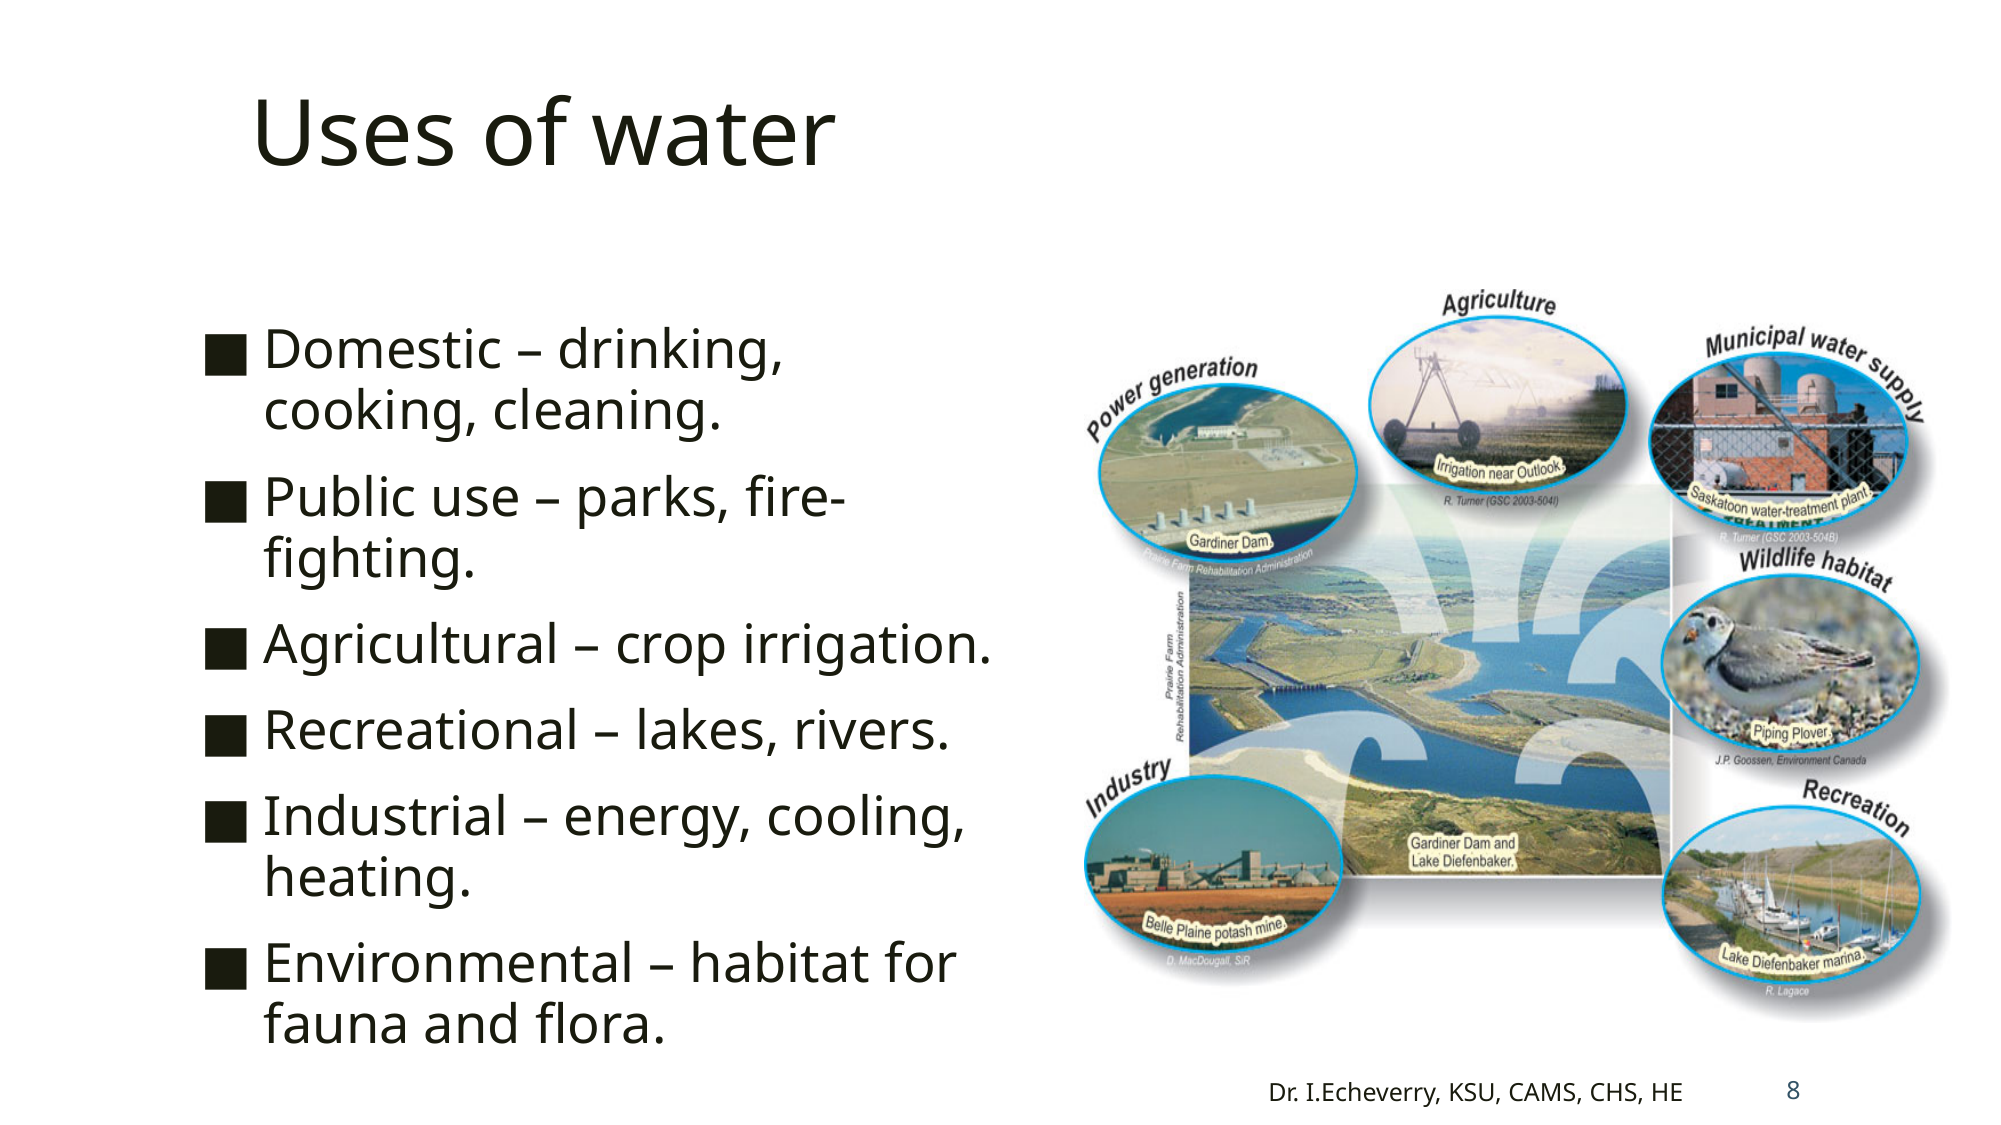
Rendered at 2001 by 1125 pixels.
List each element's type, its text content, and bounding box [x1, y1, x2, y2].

picture [1084, 289, 1952, 1023]
picture [1088, 779, 1340, 950]
footer Dr. I.Echeverry, KSU, CAMS, CHS, HE [1253, 1058, 1553, 1125]
list Domestic – drinking, cooking, cleaning. Public use – parks, fire-fighting. Agricultural – crop irrigation. Recreational – lakes, rivers. Industrial – energy, cooling, heating. Environmental – habitat for fauna and flora. [185, 312, 1020, 1023]
slide_number 8 [1553, 1058, 1816, 1125]
title Uses of water [235, 79, 1698, 290]
